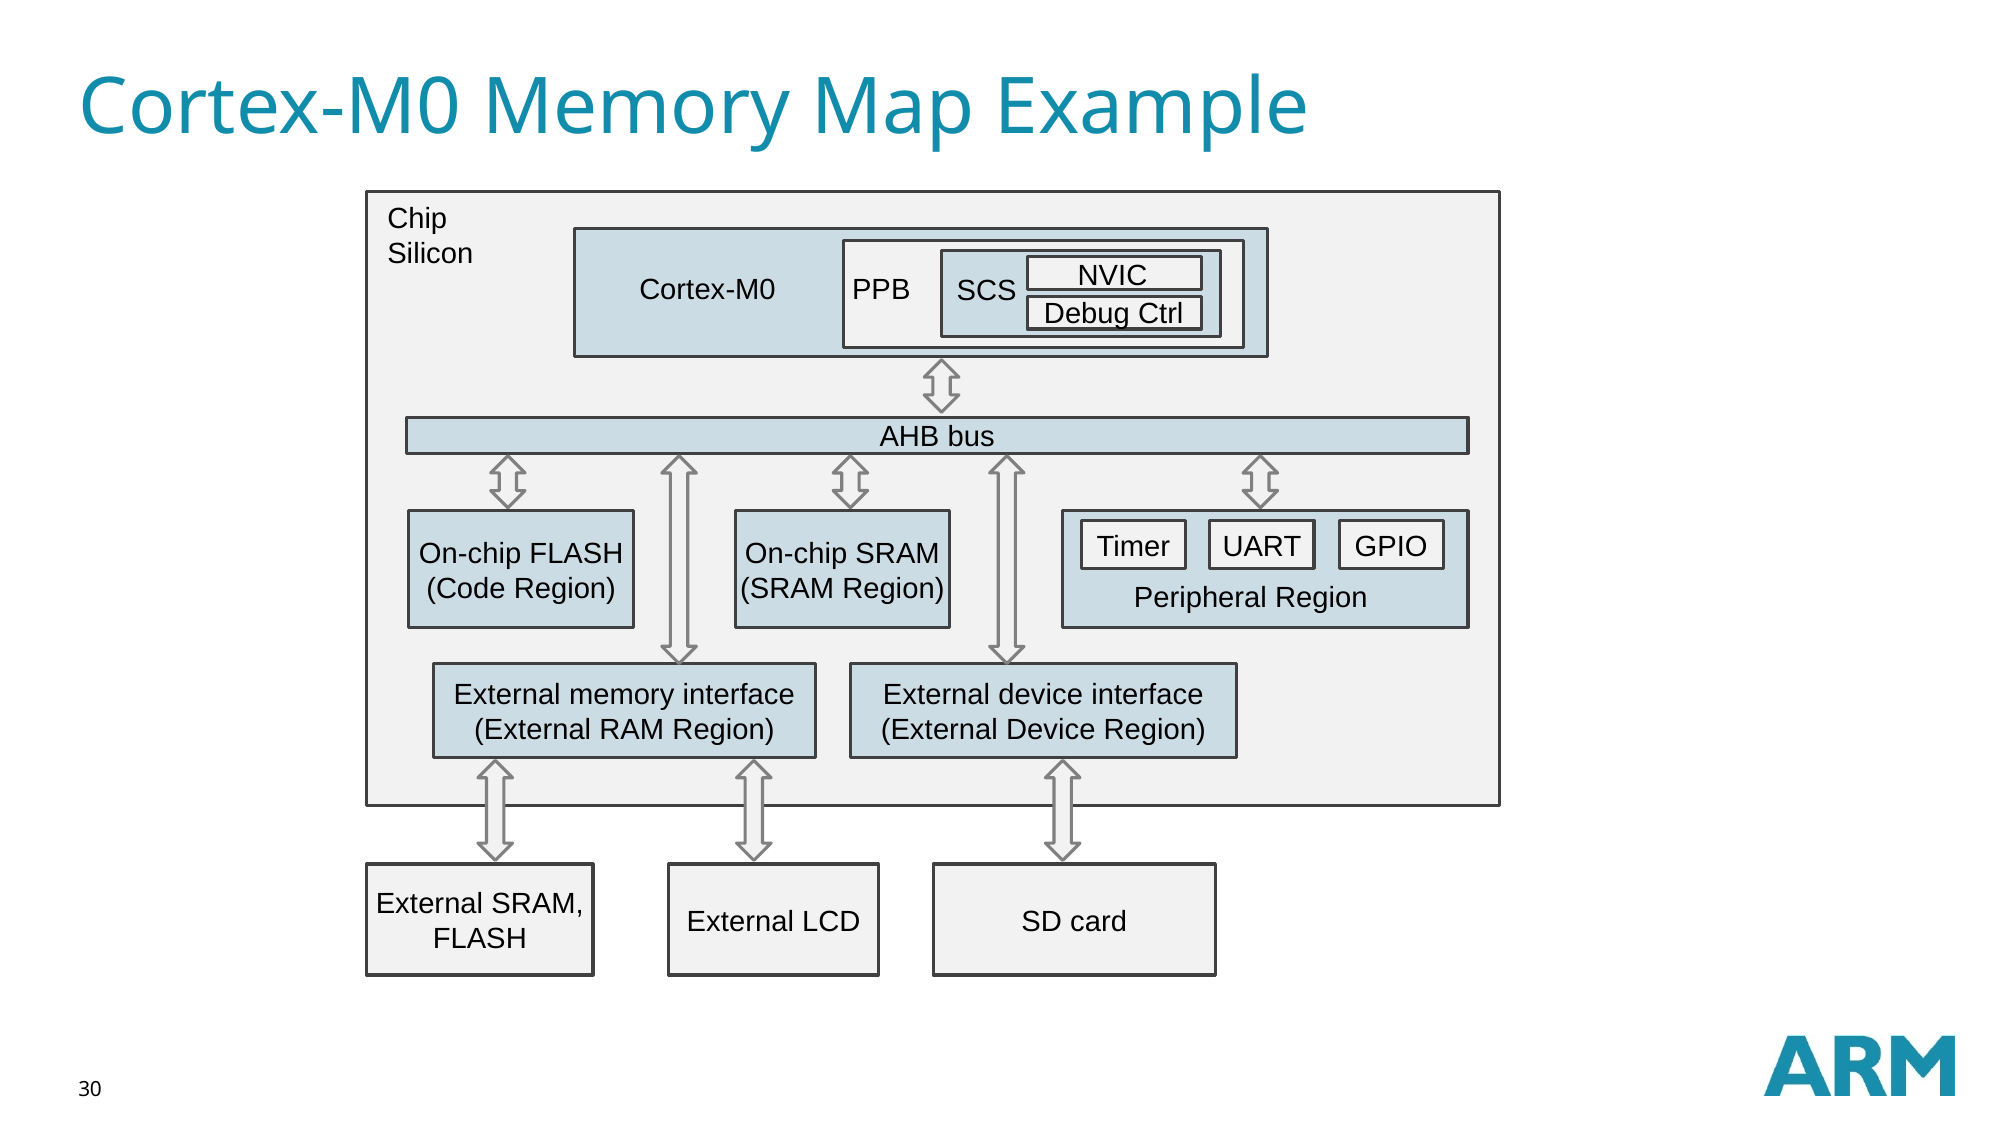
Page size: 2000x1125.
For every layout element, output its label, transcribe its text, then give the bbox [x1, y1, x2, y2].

title Cortex-M0 Memory Map Example [78, 55, 1910, 150]
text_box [366, 191, 1500, 976]
picture [1763, 1035, 1955, 1096]
